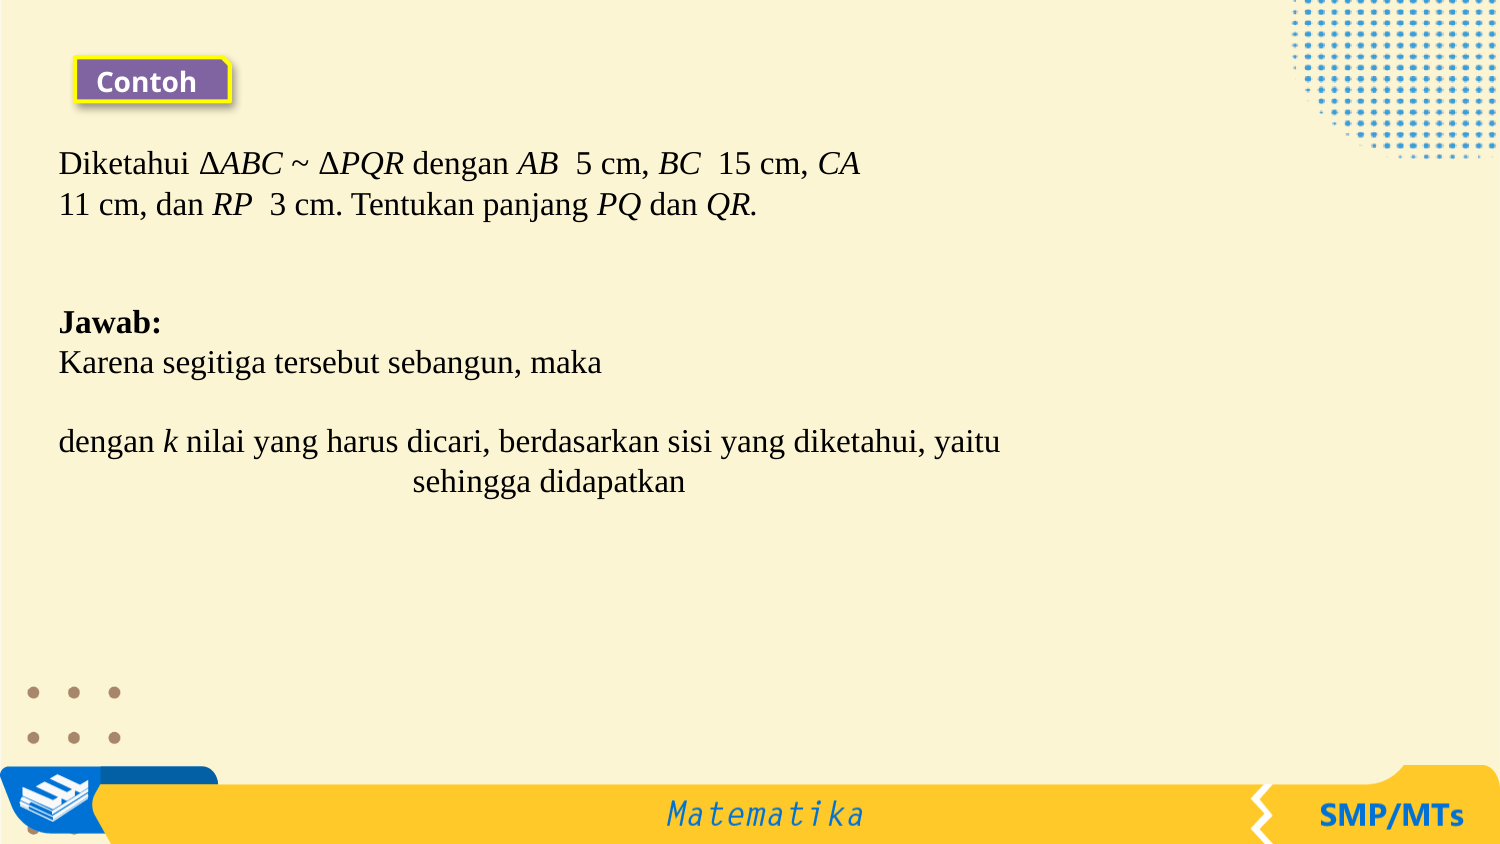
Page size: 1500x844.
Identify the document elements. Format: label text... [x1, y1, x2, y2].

picture [0, 0, 1500, 844]
text_box Contoh [72, 55, 232, 104]
